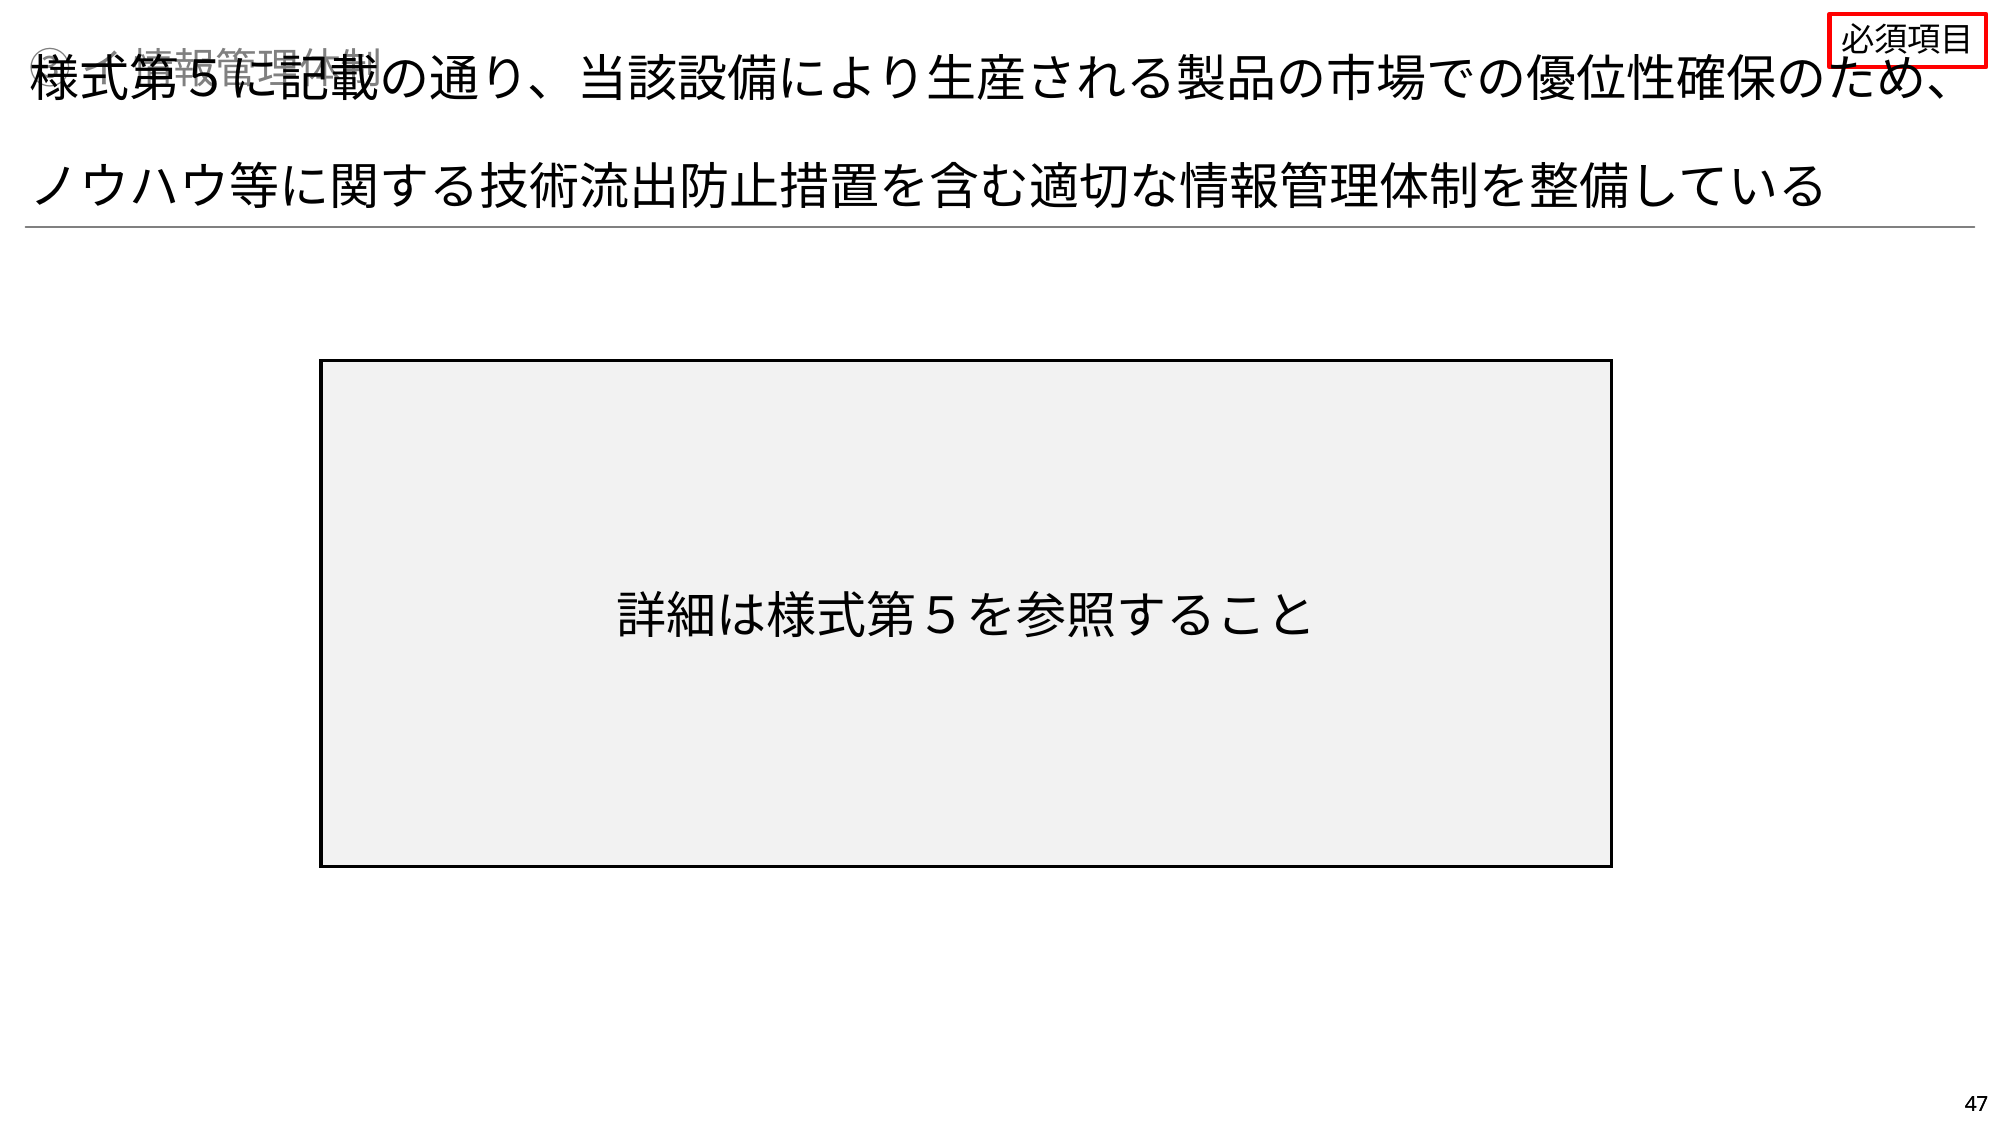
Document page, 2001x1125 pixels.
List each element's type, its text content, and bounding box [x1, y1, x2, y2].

text_box 詳細は様式第５を参照すること [319, 359, 1613, 868]
text_box 必須項目 [1829, 13, 1986, 68]
text_box 様式第５に記載の通り、当該設備により生産される製品の市場での優位性確保のため、 ノウハウ等に関する技術流出防止措置を含む適切な情報管理体制を整備している [29, 53, 1975, 216]
text_box ③イ 情報管理体制 [29, 47, 1802, 53]
